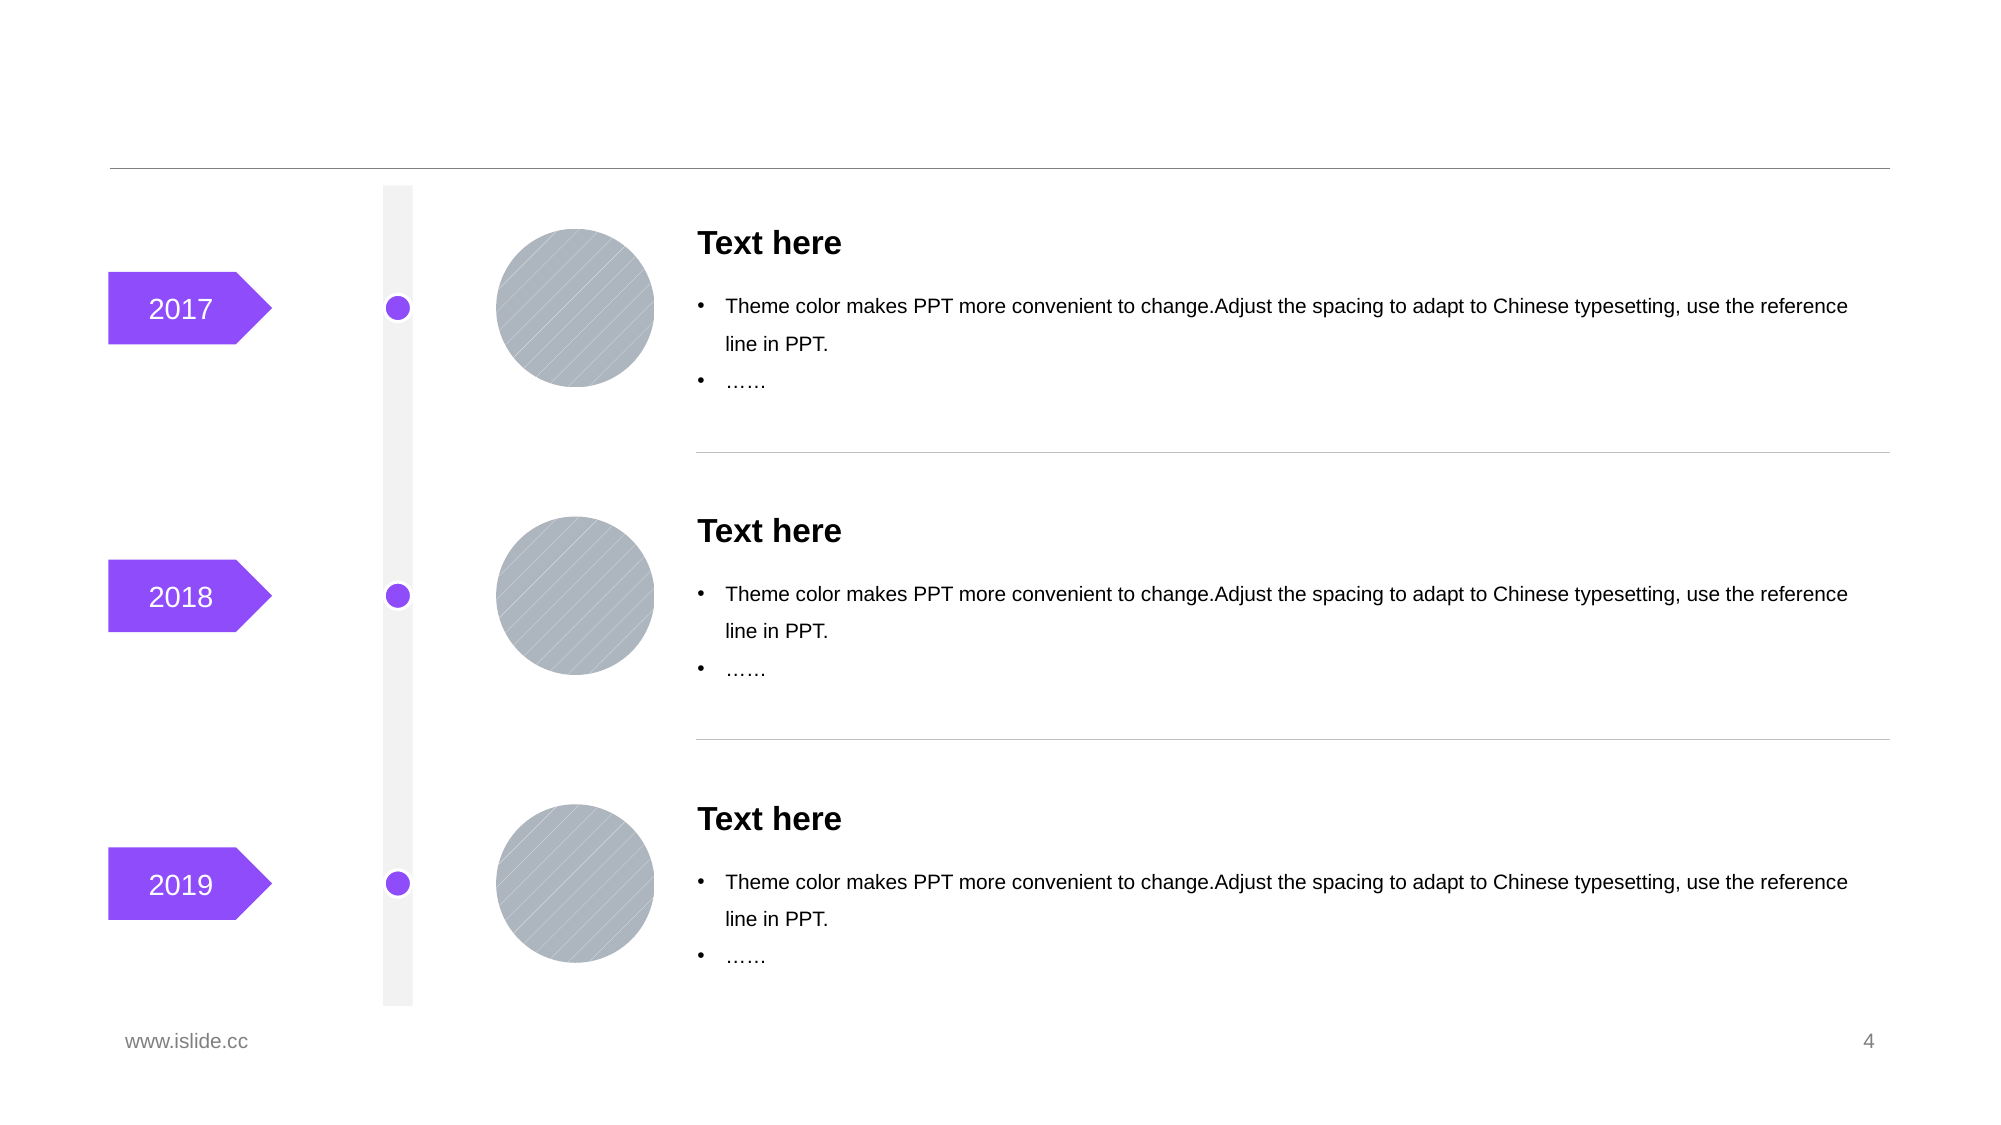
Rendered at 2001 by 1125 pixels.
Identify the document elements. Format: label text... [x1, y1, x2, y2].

slide_number 4 [1412, 1023, 1890, 1058]
footer www.islide.cc [109, 1023, 790, 1058]
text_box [108, 185, 1890, 1007]
